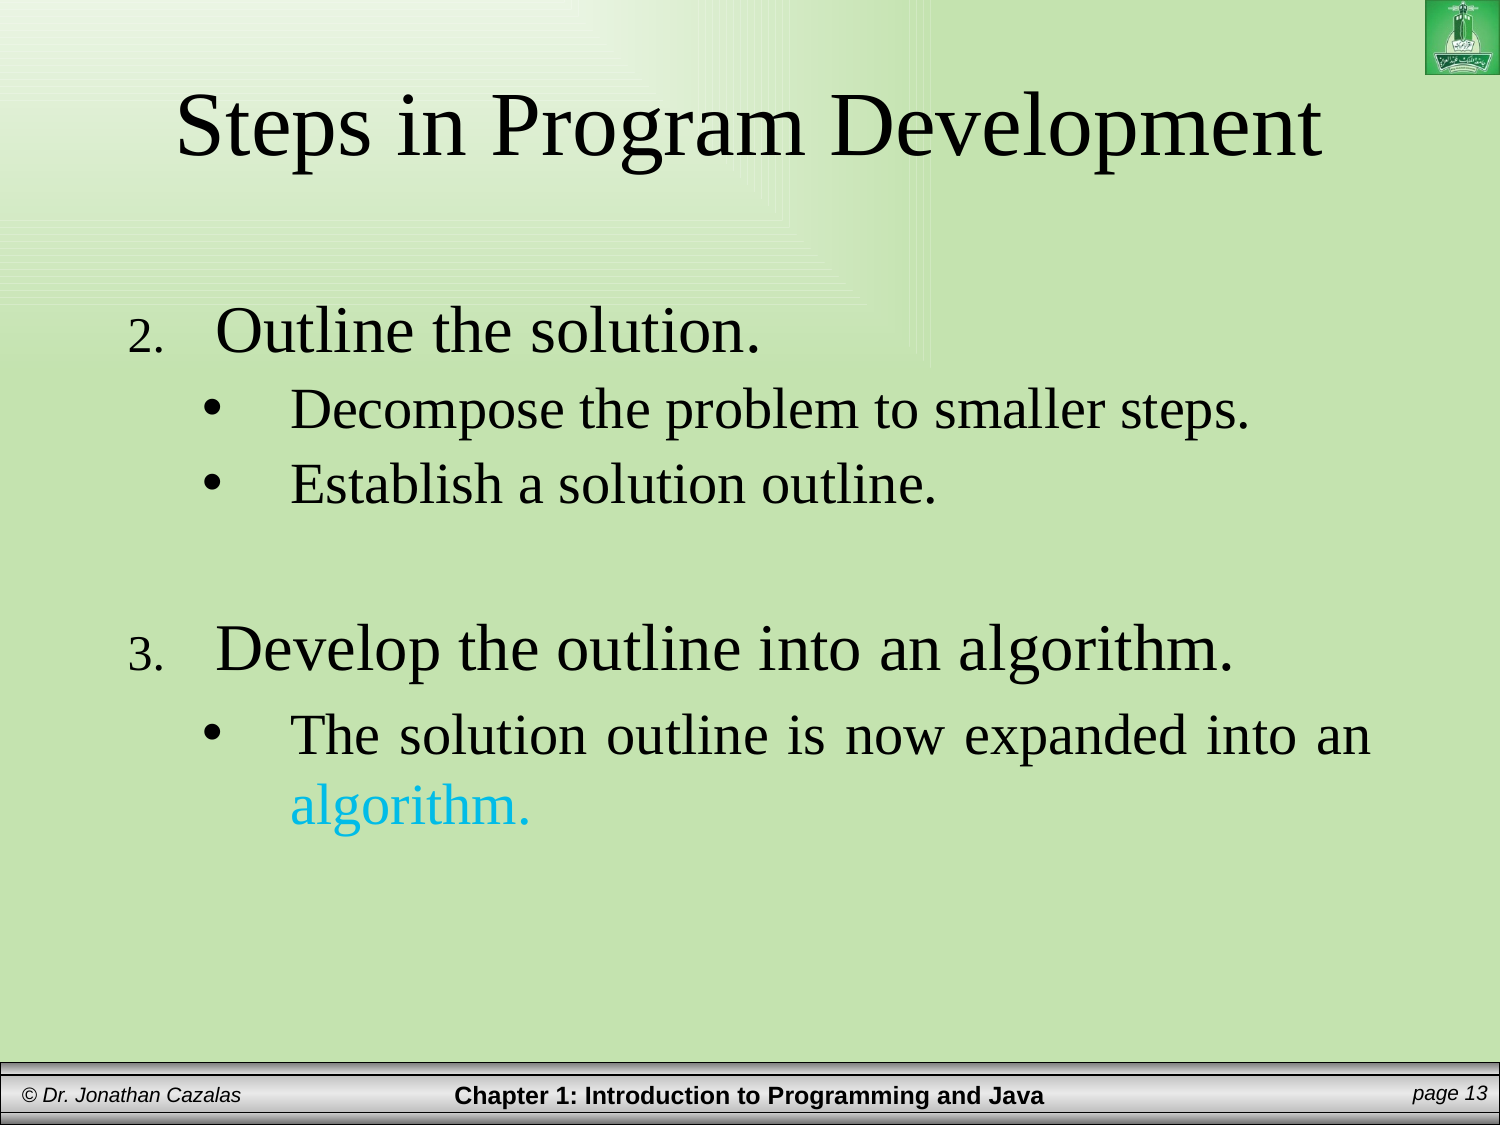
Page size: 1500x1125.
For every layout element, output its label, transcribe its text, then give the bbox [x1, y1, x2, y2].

list Outline the solution. Decompose the problem to smaller steps. Establish a solution outline. Develop the outline into an algorithm. The solution outline is now expanded into an algorithm. [112, 287, 1388, 1057]
title Steps in Program Development [112, 26, 1388, 211]
picture [1425, 0, 1500, 75]
